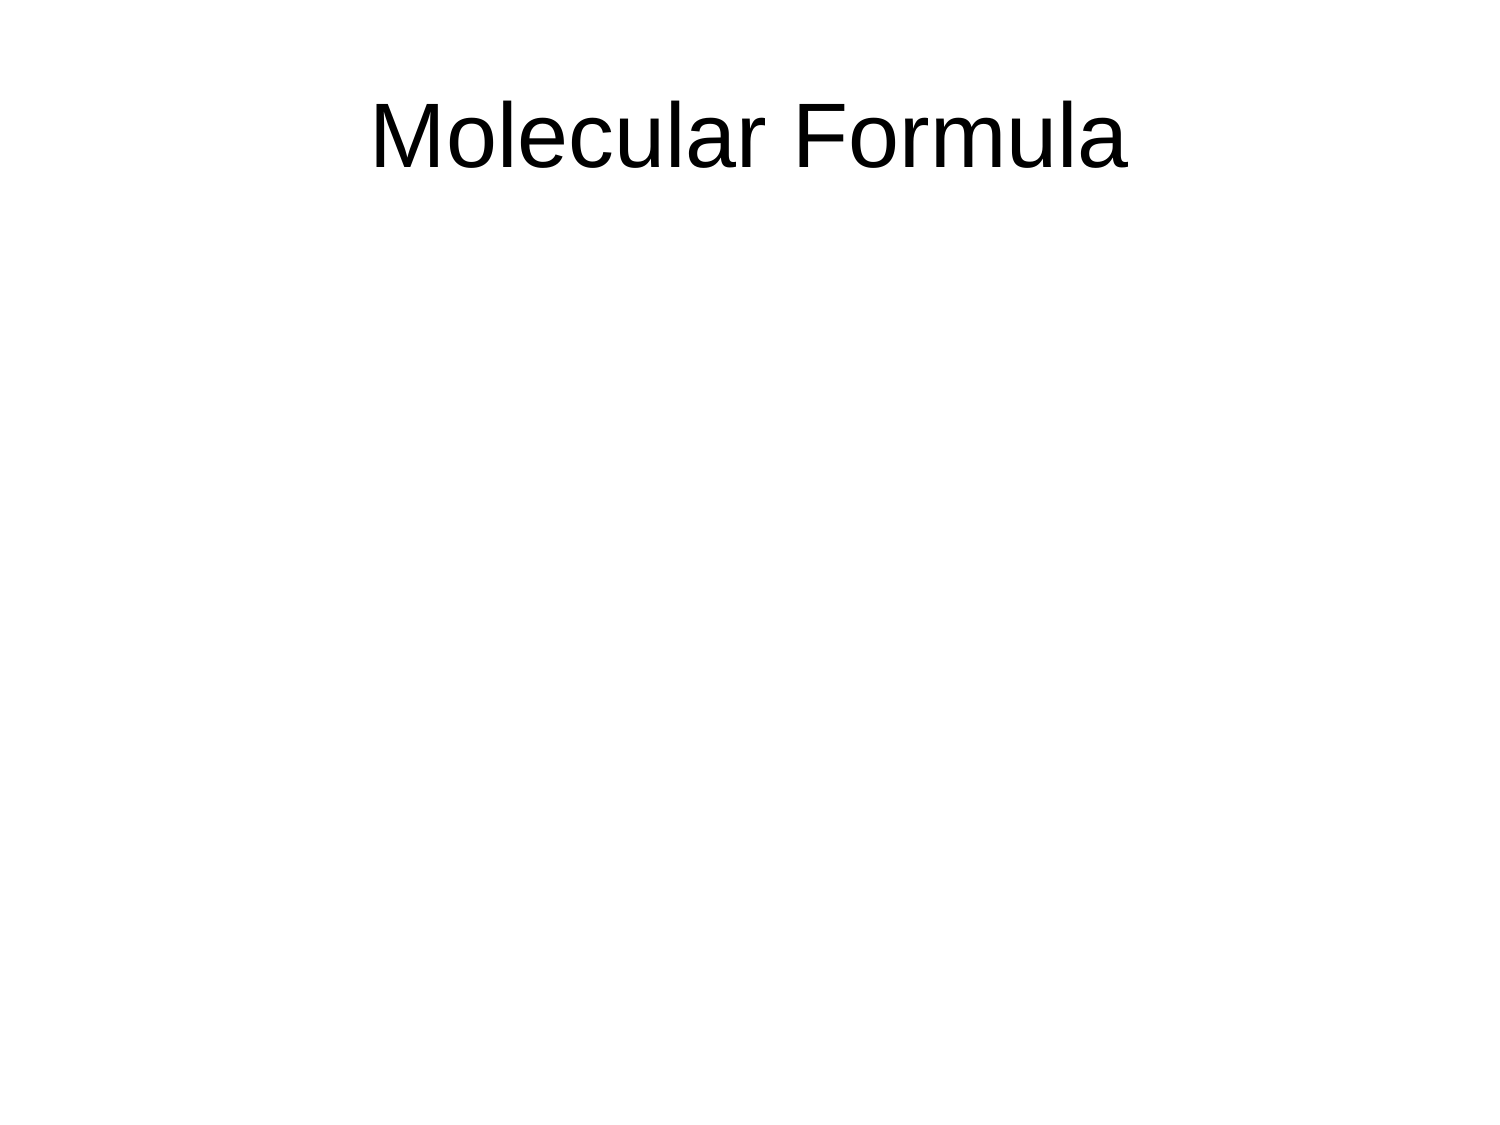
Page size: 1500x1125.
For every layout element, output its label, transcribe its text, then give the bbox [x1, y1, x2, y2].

title Molecular Formula [112, 62, 1388, 201]
